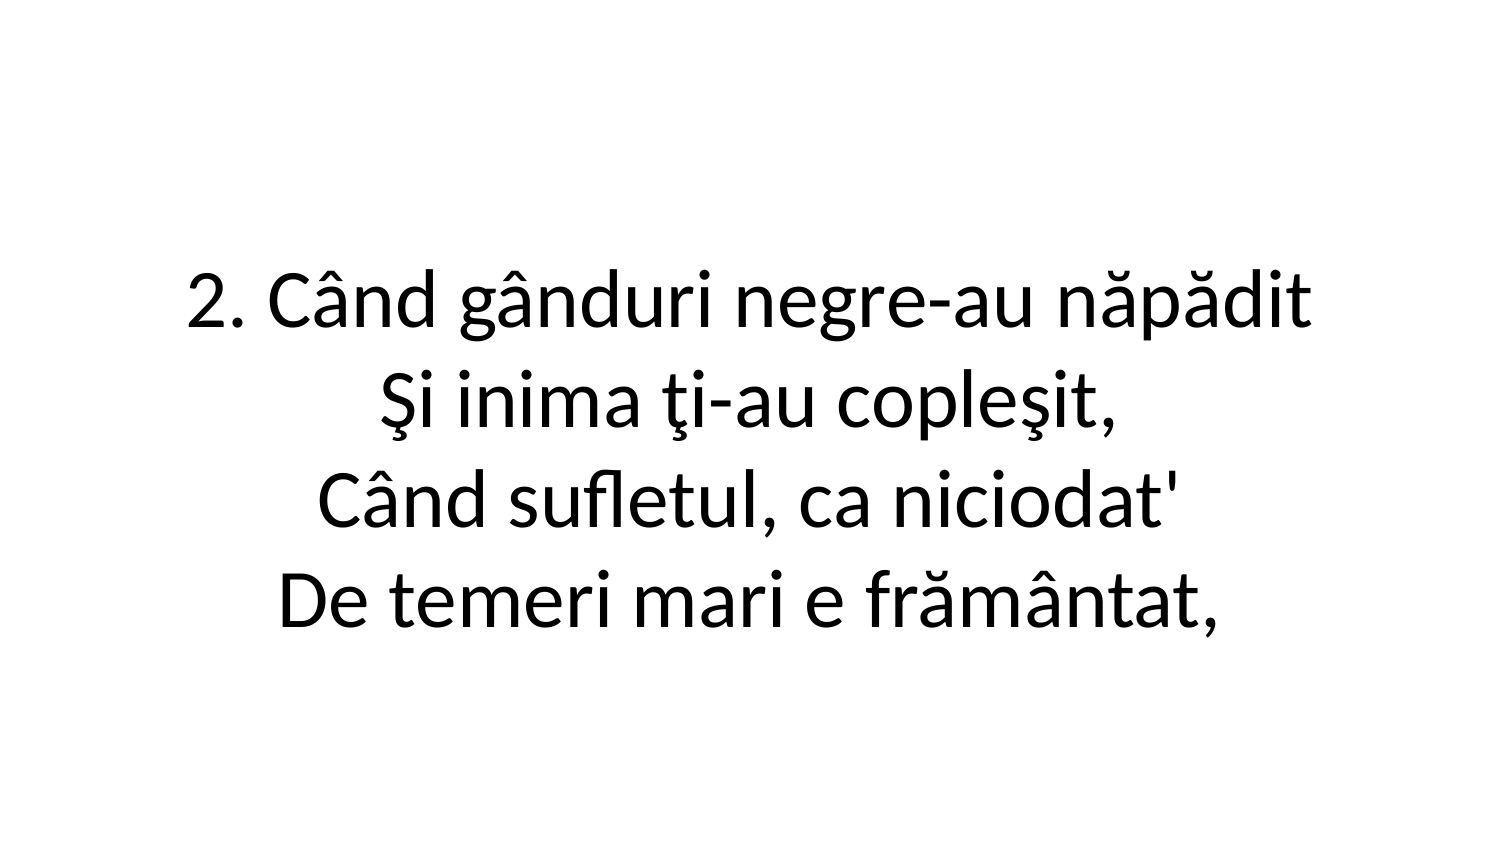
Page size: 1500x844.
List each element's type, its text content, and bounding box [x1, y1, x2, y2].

text_box 2. Când gânduri negre-au năpădit Şi inima ţi-au copleşit, Când sufletul, ca niciodat' De temeri mari e frământat, [170, 192, 1330, 652]
